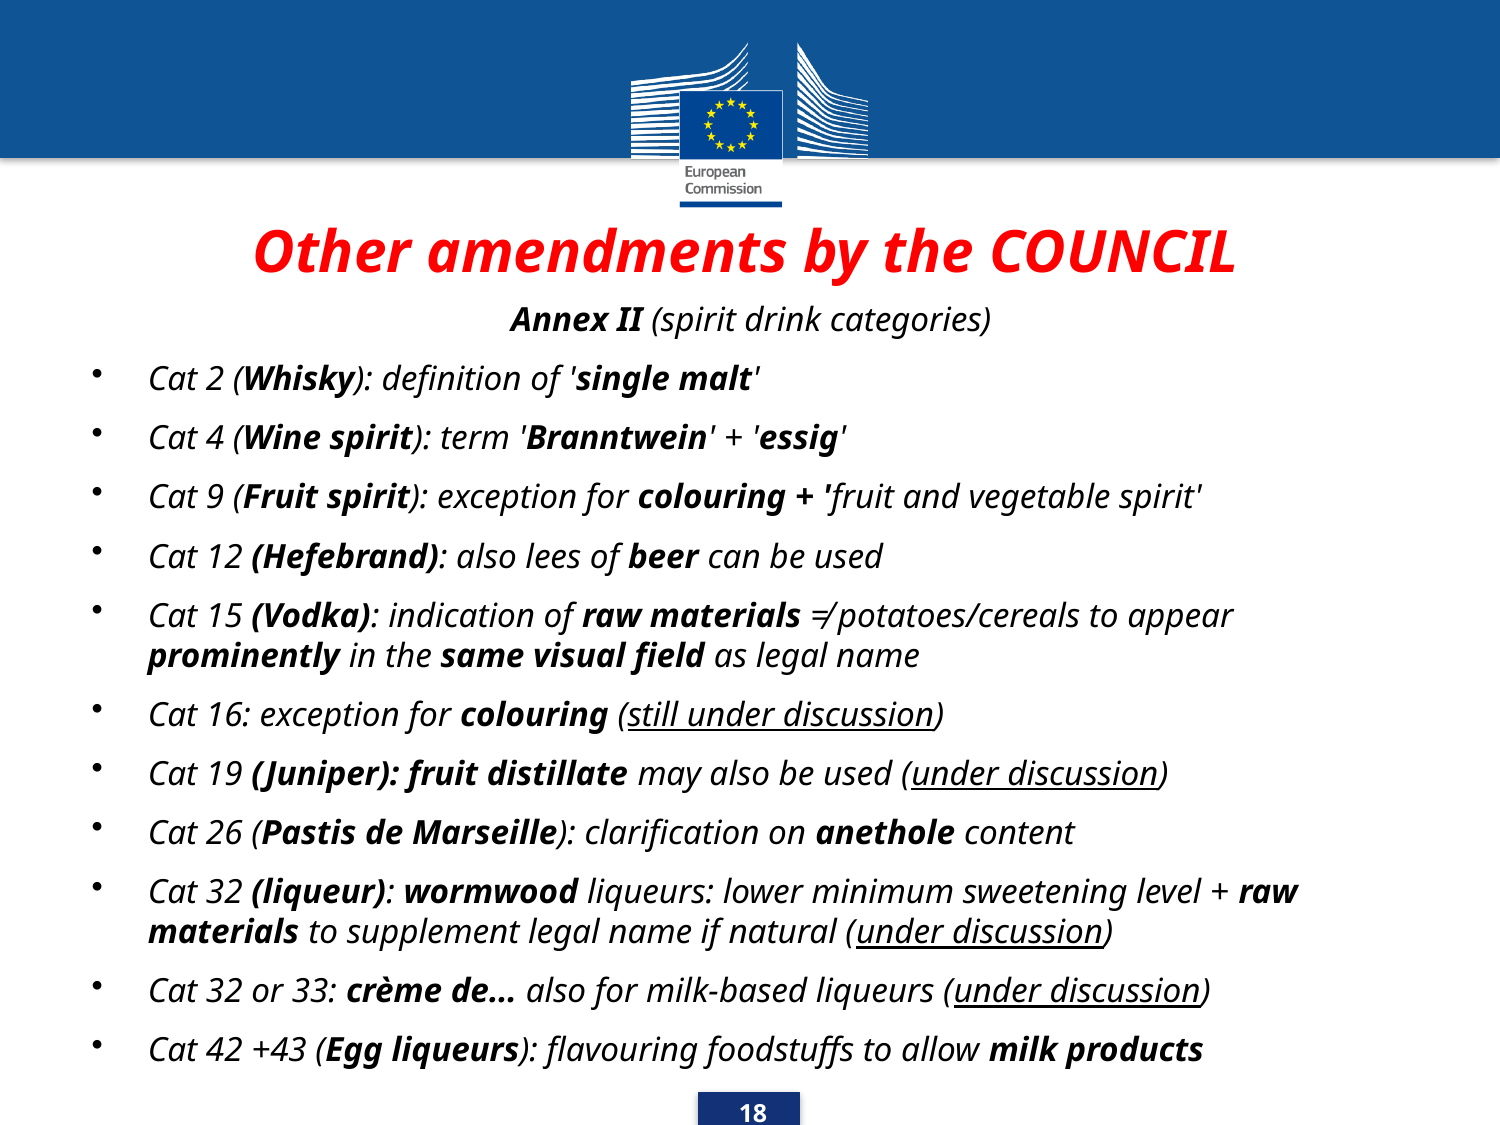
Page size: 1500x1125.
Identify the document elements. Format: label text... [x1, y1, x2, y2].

picture [631, 42, 868, 184]
title Other amendments by the COUNCIL [41, 184, 1392, 315]
list Annex II (spirit drink categories) Cat 2 (Whisky): definition of 'single malt' Cat 4 (Wine spirit): term 'Branntwein' + 'essig' Cat 9 (Fruit spirit): exception for colouring + 'fruit and vegetable spirit' Cat 12 (Hefebrand): also lees of beer can be used Cat 15 (Vodka): indication of raw materials ≠ potatoes/cereals to appear prominently in the same visual field as legal name Cat 16: exception for colouring (still under discussion) Cat 19 (Juniper): fruit distillate may also be used (under discussion) Cat 26 (Pastis de Marseille): clarification on anethole content Cat 32 (liqueur): wormwood liqueurs: lower minimum sweetening level + raw materials to supplement legal name if natural (under discussion) Cat 32 or 33: crème de… also for milk-based liqueurs (under discussion) Cat 42 +43 (Egg liqueurs): flavouring foodstuffs to allow milk products [76, 290, 1427, 1024]
